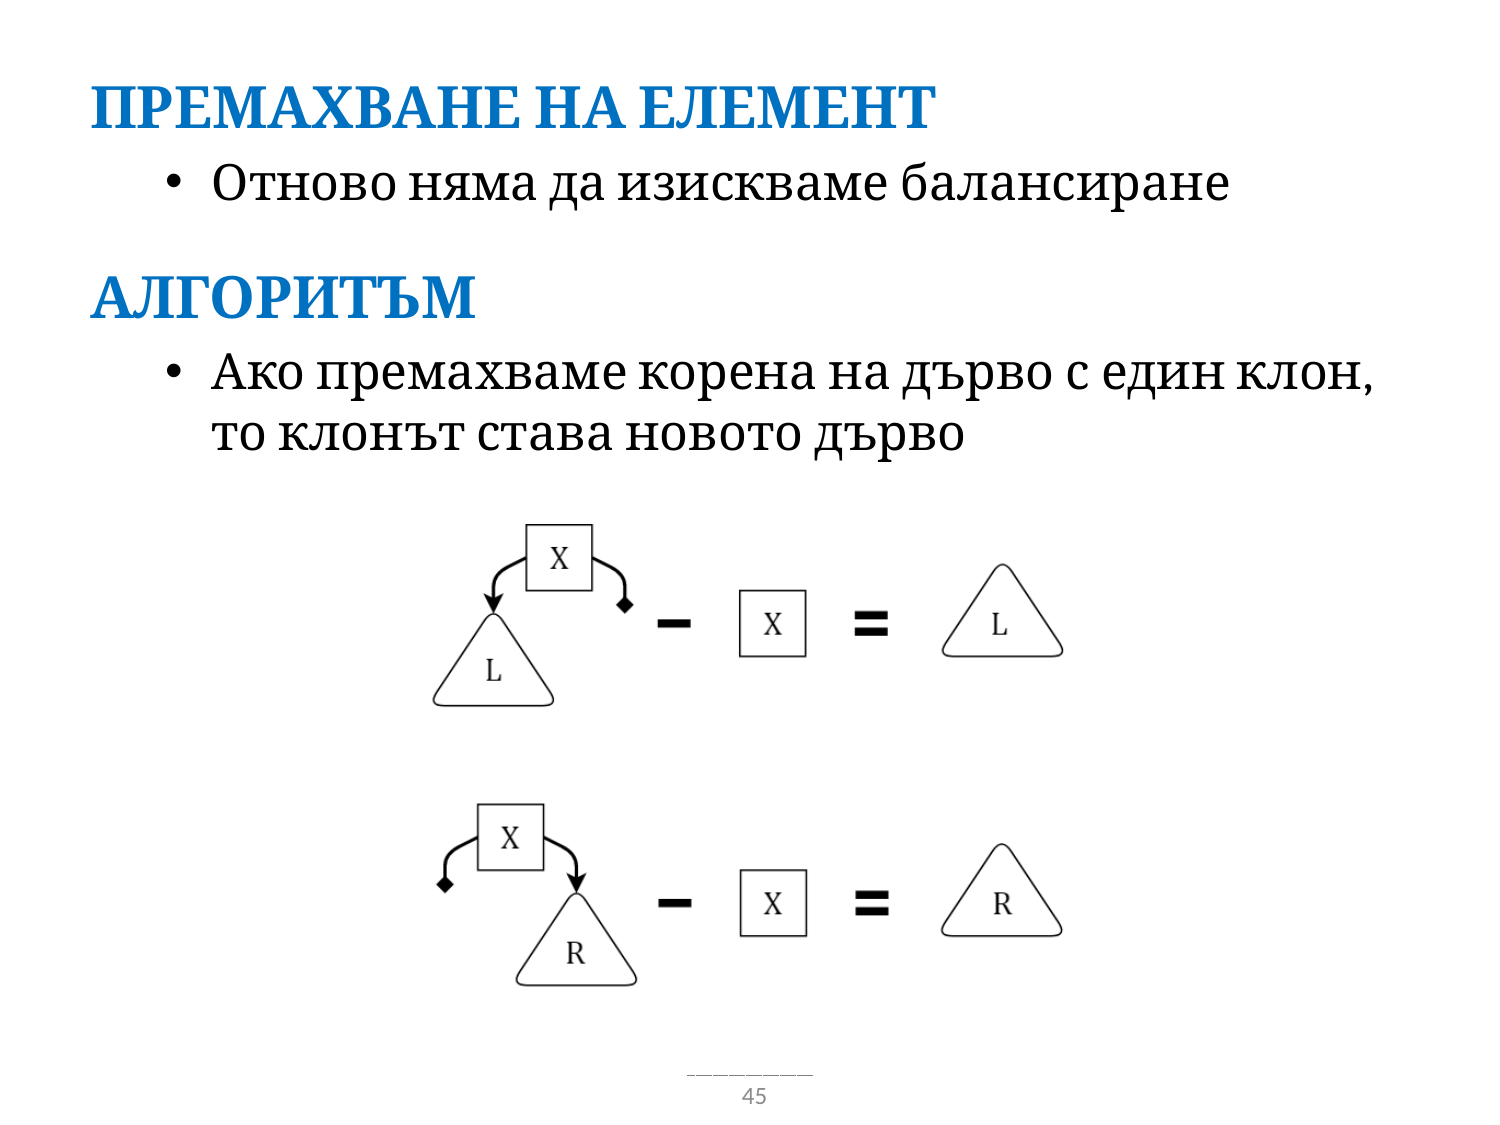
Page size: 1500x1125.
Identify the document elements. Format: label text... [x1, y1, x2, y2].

picture [427, 524, 1073, 991]
list Премахване на елемент Отново няма да изискваме балансиране Алгоритъм Ако премахваме корена на дърво с един клон, то клонът става новото дърво [75, 62, 1450, 1063]
slide_number 45 [579, 1065, 930, 1125]
